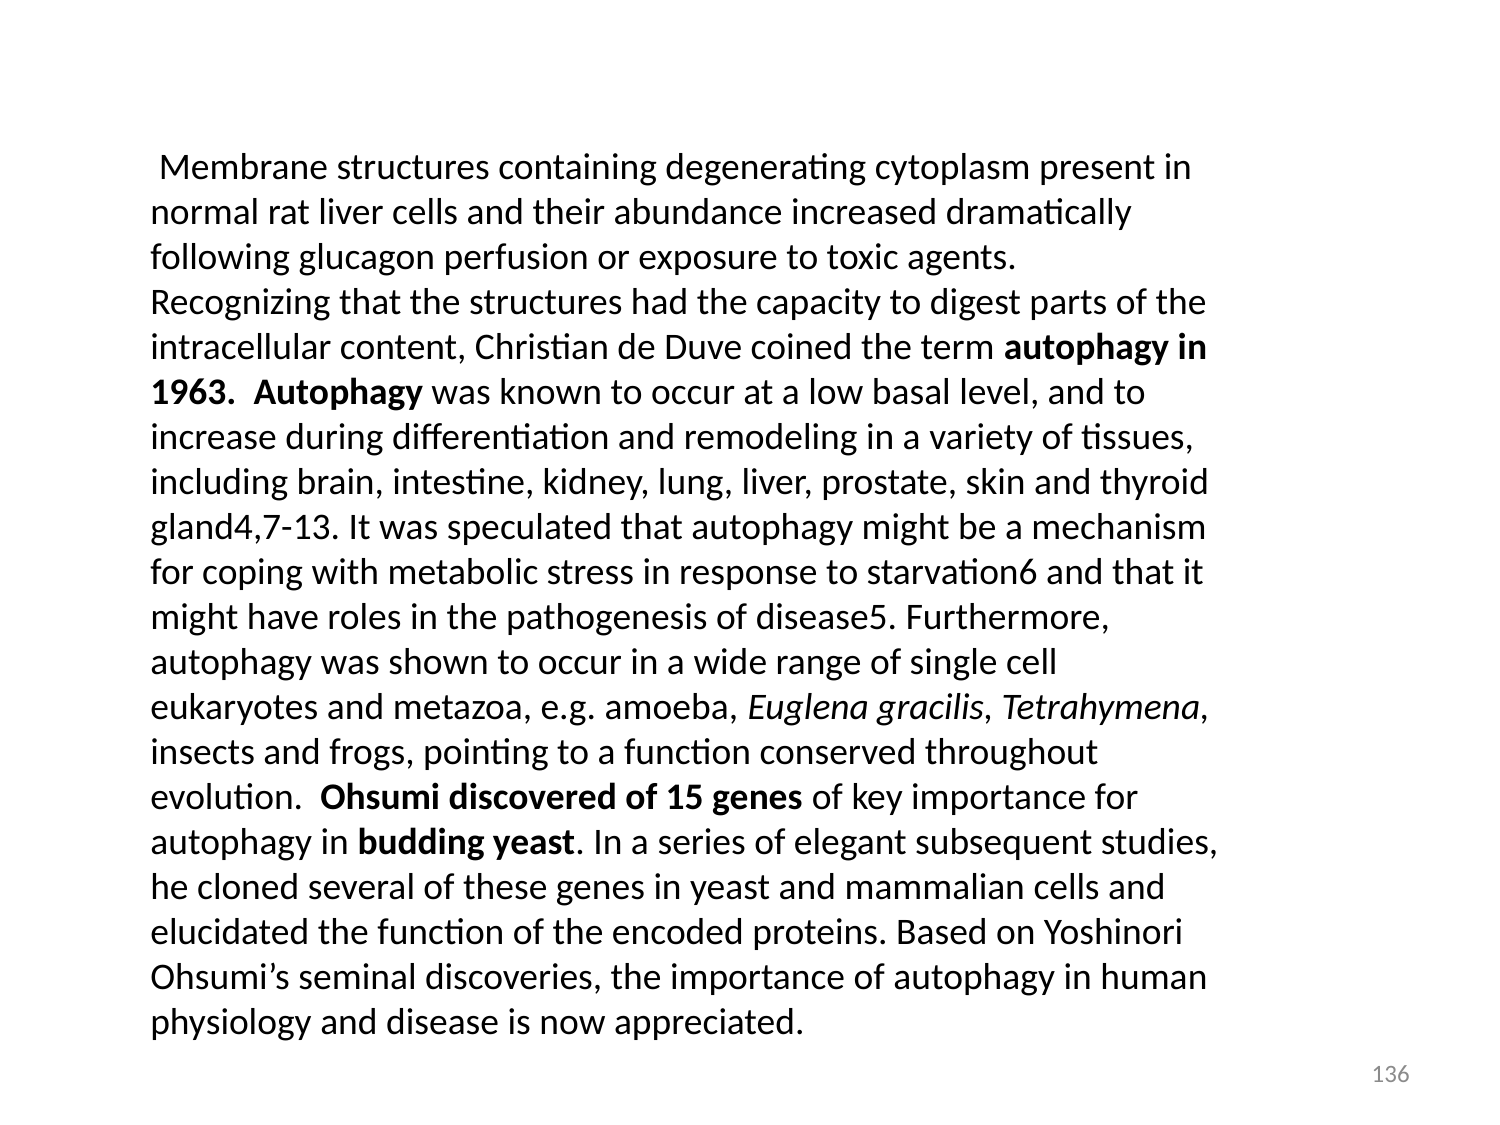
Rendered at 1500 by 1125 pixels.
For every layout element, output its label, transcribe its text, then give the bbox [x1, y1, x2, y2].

text_box Membrane structures containing degenerating cytoplasm present in normal rat liver cells and their abundance increased dramatically following glucagon perfusion or exposure to toxic agents. Recognizing that the structures had the capacity to digest parts of the intracellular content, Christian de Duve coined the term autophagy in 1963. Autophagy was known to occur at a low basal level, and to increase during differentiation and remodeling in a variety of tissues, including brain, intestine, kidney, lung, liver, prostate, skin and thyroid gland4,7-13. It was speculated that autophagy might be a mechanism for coping with metabolic stress in response to starvation6 and that it might have roles in the pathogenesis of disease5. Furthermore, autophagy was shown to occur in a wide range of single cell eukaryotes and metazoa, e.g. amoeba, Euglena gracilis, Tetrahymena, insects and frogs, pointing to a function conserved throughout evolution. Ohsumi discovered of 15 genes of key importance for autophagy in budding yeast. In a series of elegant subsequent studies, he cloned several of these genes in yeast and mammalian cells and elucidated the function of the encoded proteins. Based on Yoshinori Ohsumi’s seminal discoveries, the importance of autophagy in human physiology and disease is now appreciated. [135, 89, 1247, 1050]
slide_number 136 [1074, 1042, 1425, 1103]
